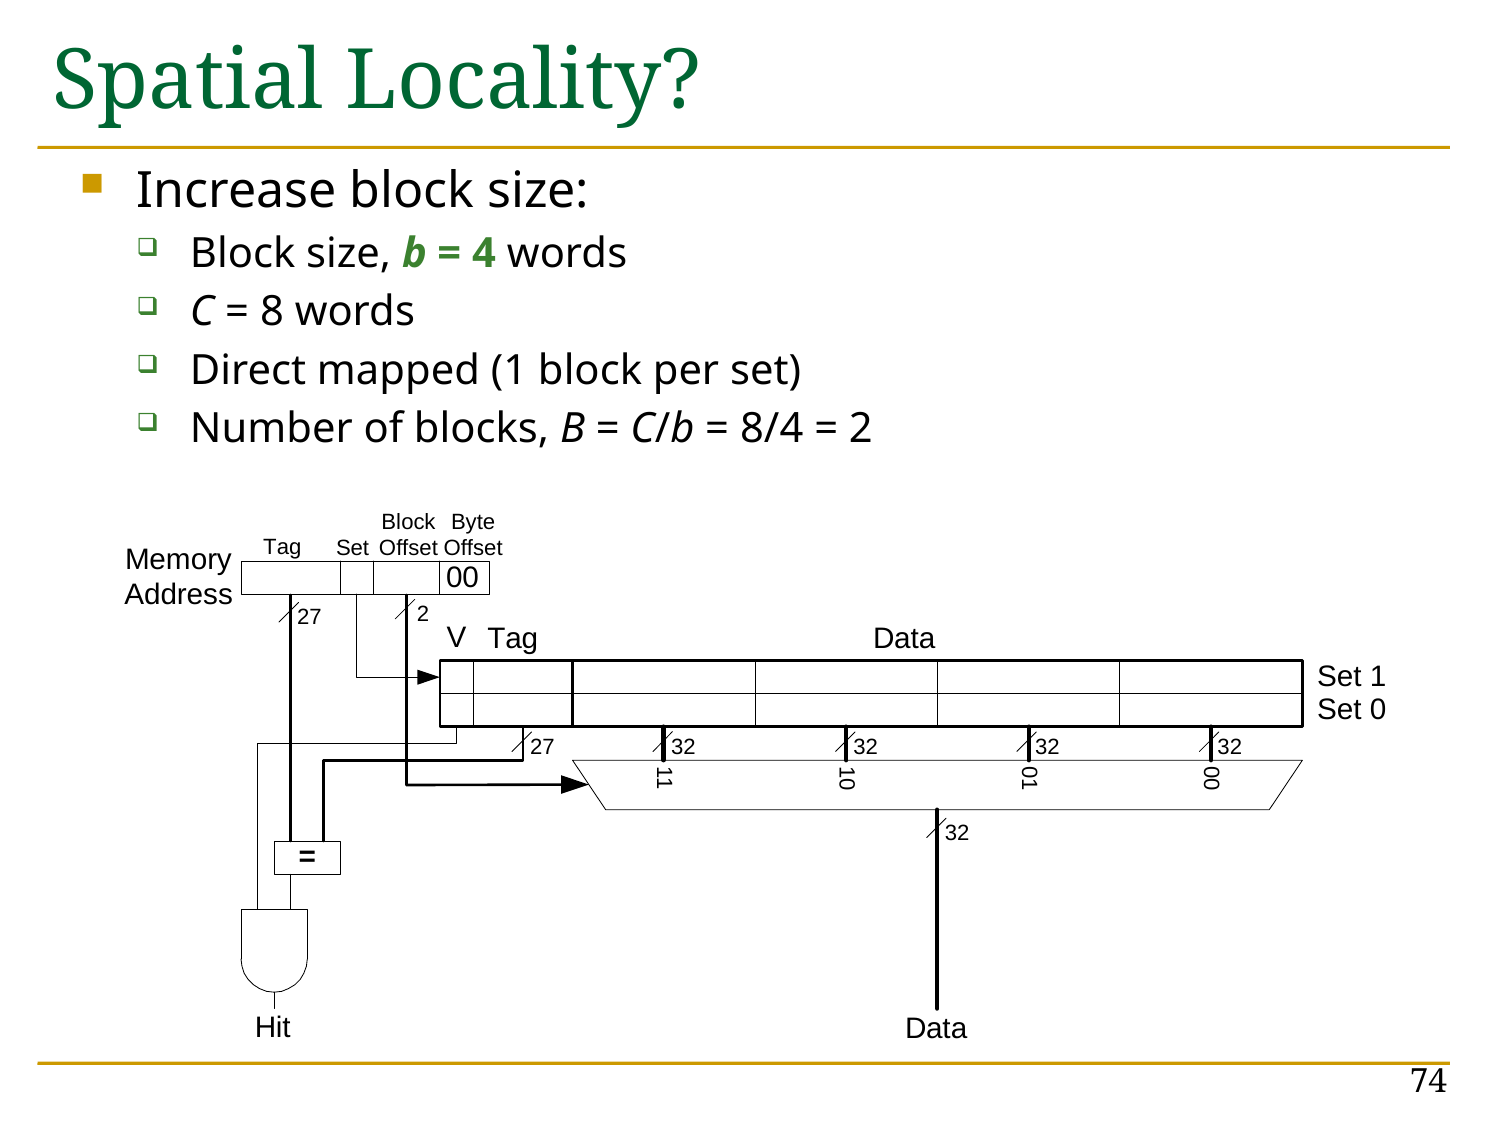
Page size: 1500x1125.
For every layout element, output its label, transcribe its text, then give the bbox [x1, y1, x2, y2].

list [99, 499, 1408, 1053]
list Increase block size: Block size, b = 4 words C = 8 words Direct mapped (1 block per set) Number of blocks, B = C/b = 8/4 = 2 [65, 149, 1361, 625]
text_box 74 [1111, 1036, 1462, 1112]
title Spatial Locality? [37, 0, 1304, 150]
